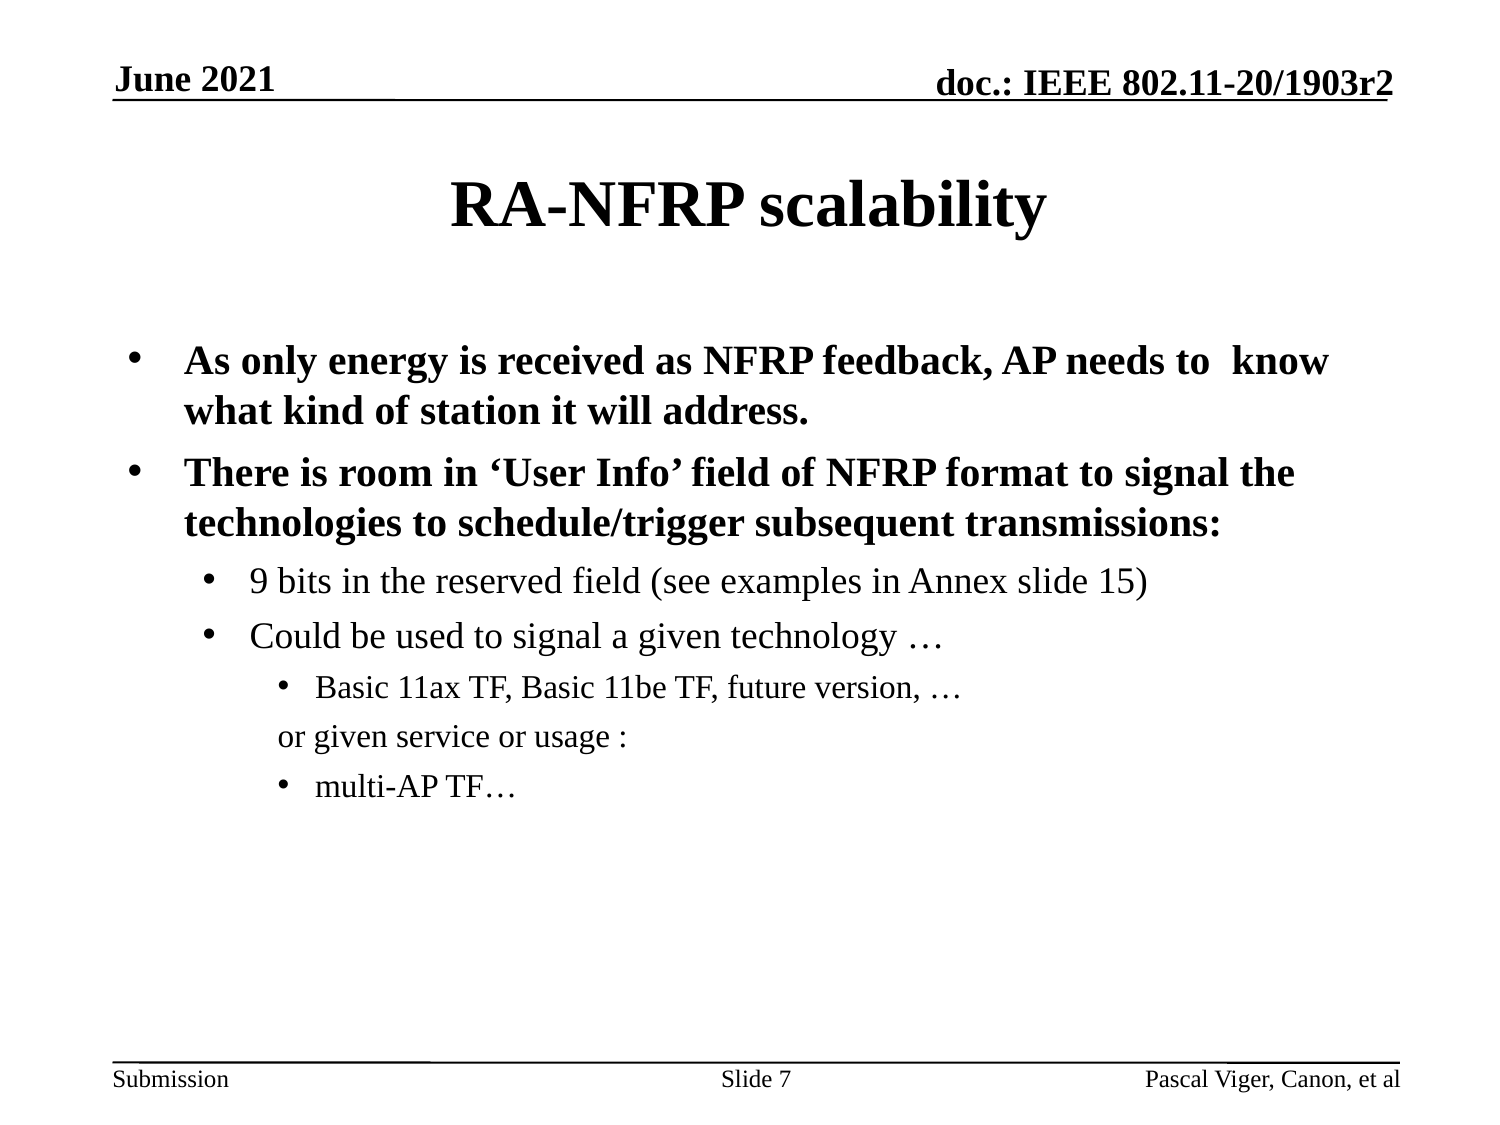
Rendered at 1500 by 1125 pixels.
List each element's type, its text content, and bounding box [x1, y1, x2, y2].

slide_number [114, 54, 423, 100]
slide_number Slide 7 [712, 1061, 800, 1123]
list As only energy is received as NFRP feedback, AP needs to know what kind of station it will address. There is room in ‘User Info’ field of NFRP format to signal the technologies to schedule/trigger subsequent transmissions: 9 bits in the reserved field (see examples in Annex slide 15) Could be used to signal a given technology … Basic 11ax TF, Basic 11be TF, future version, … or given service or usage : multi-AP TF… [112, 324, 1388, 1000]
footer Pascal Viger, Canon, et al [878, 1061, 1402, 1093]
title RA-NFRP scalability [112, 112, 1388, 288]
